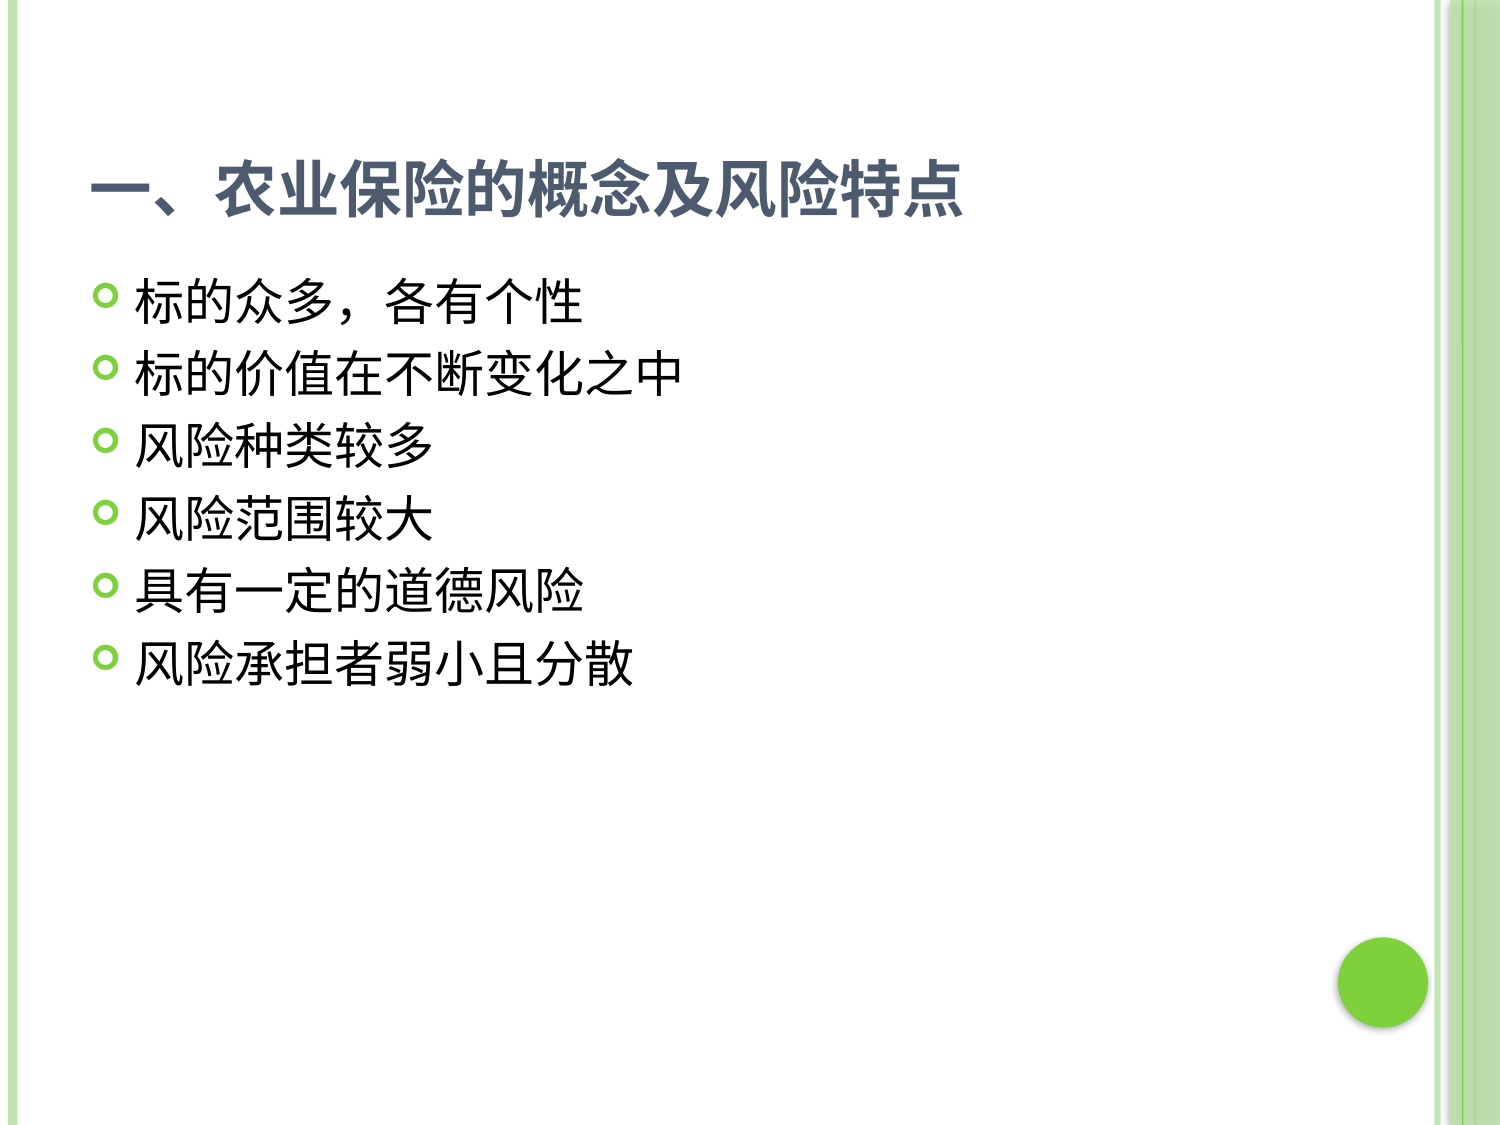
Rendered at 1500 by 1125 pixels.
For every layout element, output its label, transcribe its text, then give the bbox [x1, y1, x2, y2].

title 一、农业保险的概念及风险特点 [75, 45, 1300, 233]
list 标的众多，各有个性 标的价值在不断变化之中 风险种类较多 风险范围较大 具有一定的道德风险 风险承担者弱小且分散 [74, 262, 1301, 1063]
